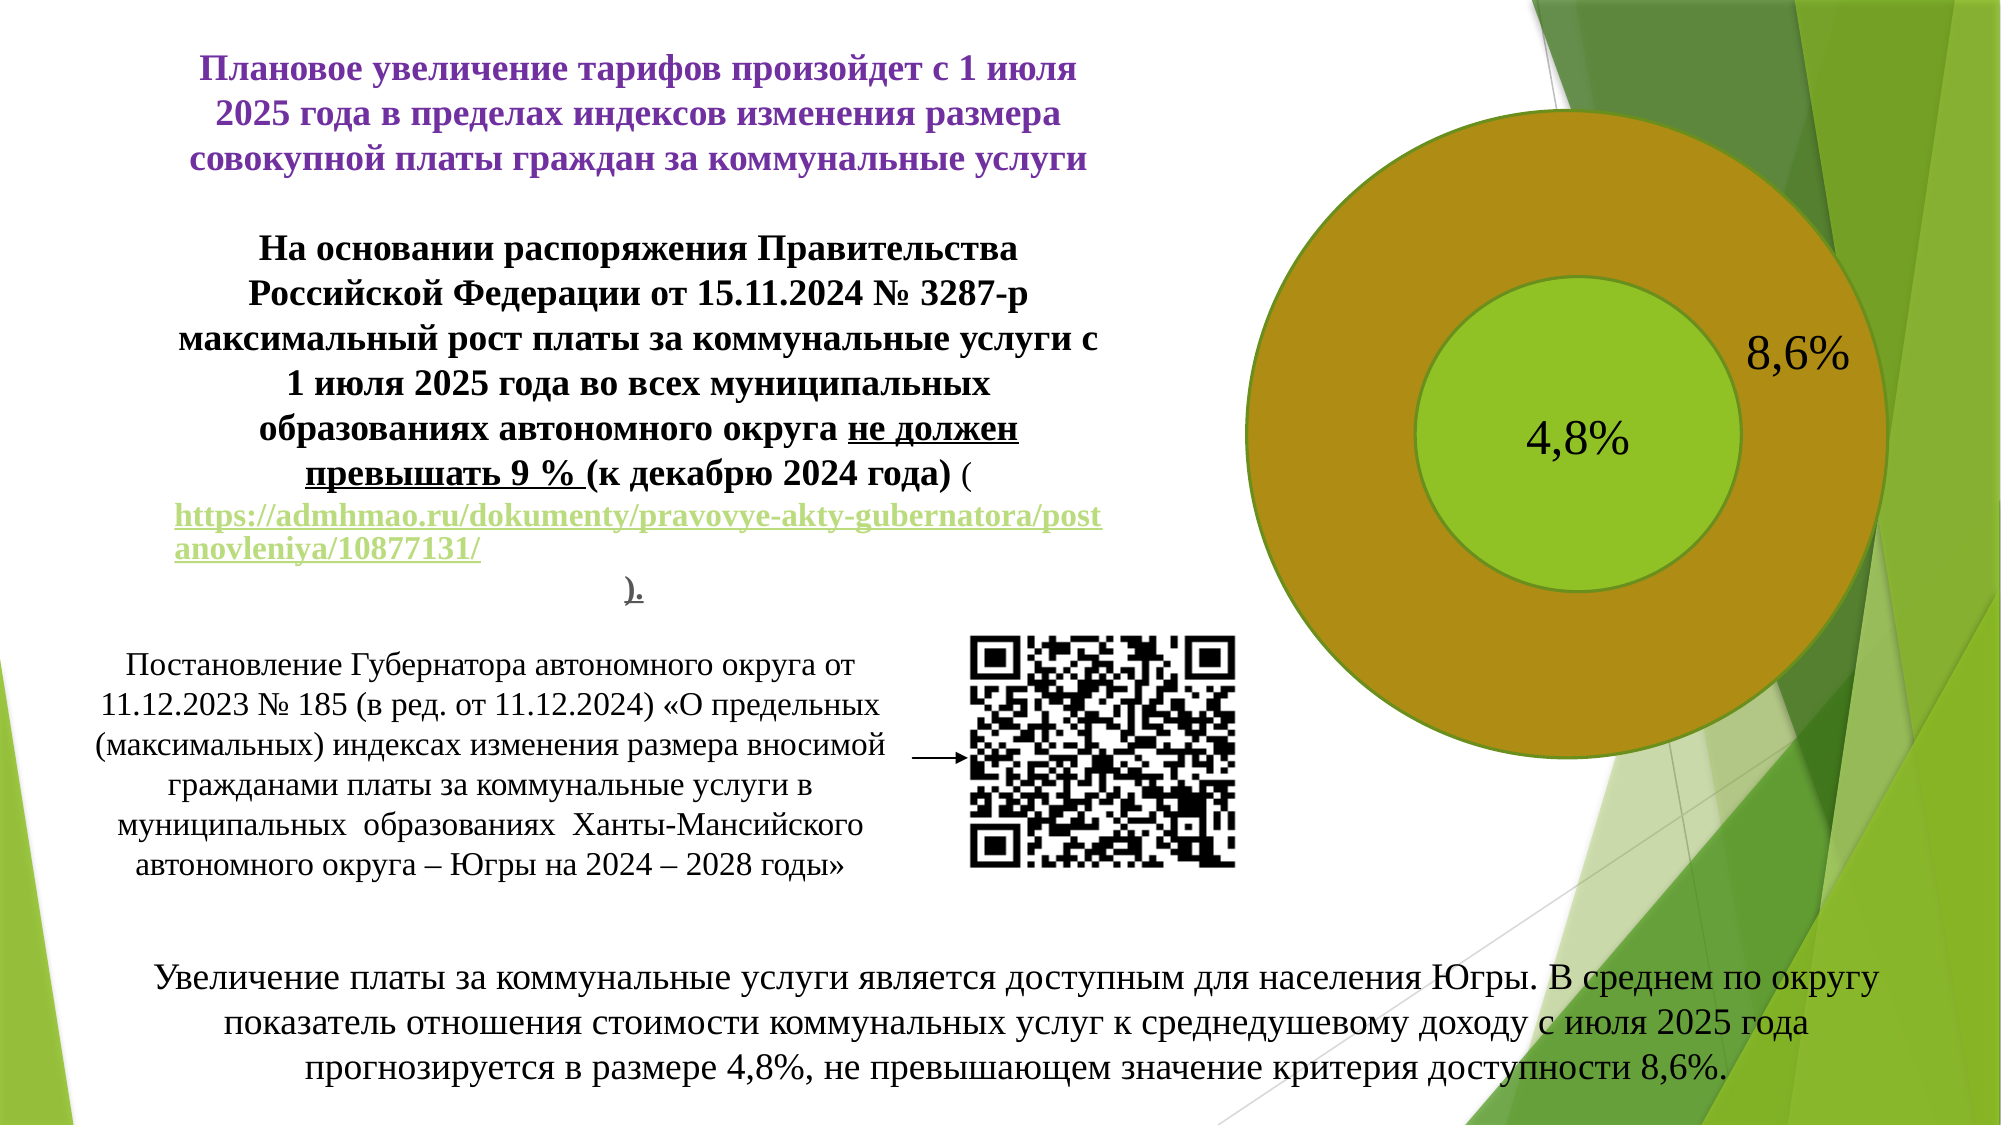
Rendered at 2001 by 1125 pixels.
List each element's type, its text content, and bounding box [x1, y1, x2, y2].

text_box 888 [1245, 108, 1890, 760]
text_box 8,6% [1726, 312, 1871, 388]
list Увеличение платы за коммунальные услуги является доступным для населения Югры. В среднем по округу показатель отношения стоимости коммунальных услуг к среднедушевому доходу с июля 2025 года прогнозируется в размере 4,8%, не превышающем значение критерия доступности 8,6%. [134, 944, 1901, 1102]
title Плановое увеличение тарифов произойдет с 1 июля 2025 года в пределах индексов изменения размера совокупной платы граждан за коммунальные услуги На основании распоряжения Правительства Российской Федерации от 15.11.2024 № 3287-р максимальный рост платы за коммунальные услуги с 1 июля 2025 года во всех муниципальных образованиях автономного округа не должен превышать 9 % (к декабрю 2024 года) (https://admhmao.ru/dokumenty/pravovye-akty-gubernatora/postanovleniya/10877131/). [159, 767, 941, 900]
text_box 4,8% [1413, 274, 1743, 594]
picture [942, 610, 1265, 894]
text_box Постановление Губернатора автономного округа от 11.12.2023 № 185 (в ред. от 11.12.2024) «О предельных (максимальных) индексах изменения размера вносимой гражданами платы за коммунальные услуги в муниципальных образованиях Ханты-Мансийского автономного округа – Югры на 2024 – 2028 годы» [69, 635, 913, 890]
title Плановое увеличение тарифов произойдет с 1 июля 2025 года в пределах индексов изменения размера совокупной платы граждан за коммунальные услуги На основании распоряжения Правительства Российской Федерации от 15.11.2024 № 3287-р максимальный рост платы за коммунальные услуги с 1 июля 2025 года во всех муниципальных образованиях автономного округа не должен превышать 9 % (к декабрю 2024 года) (https://admhmao.ru/dokumenty/pravovye-akty-gubernatora/postanovleniya/10877131/). [159, 44, 1118, 757]
